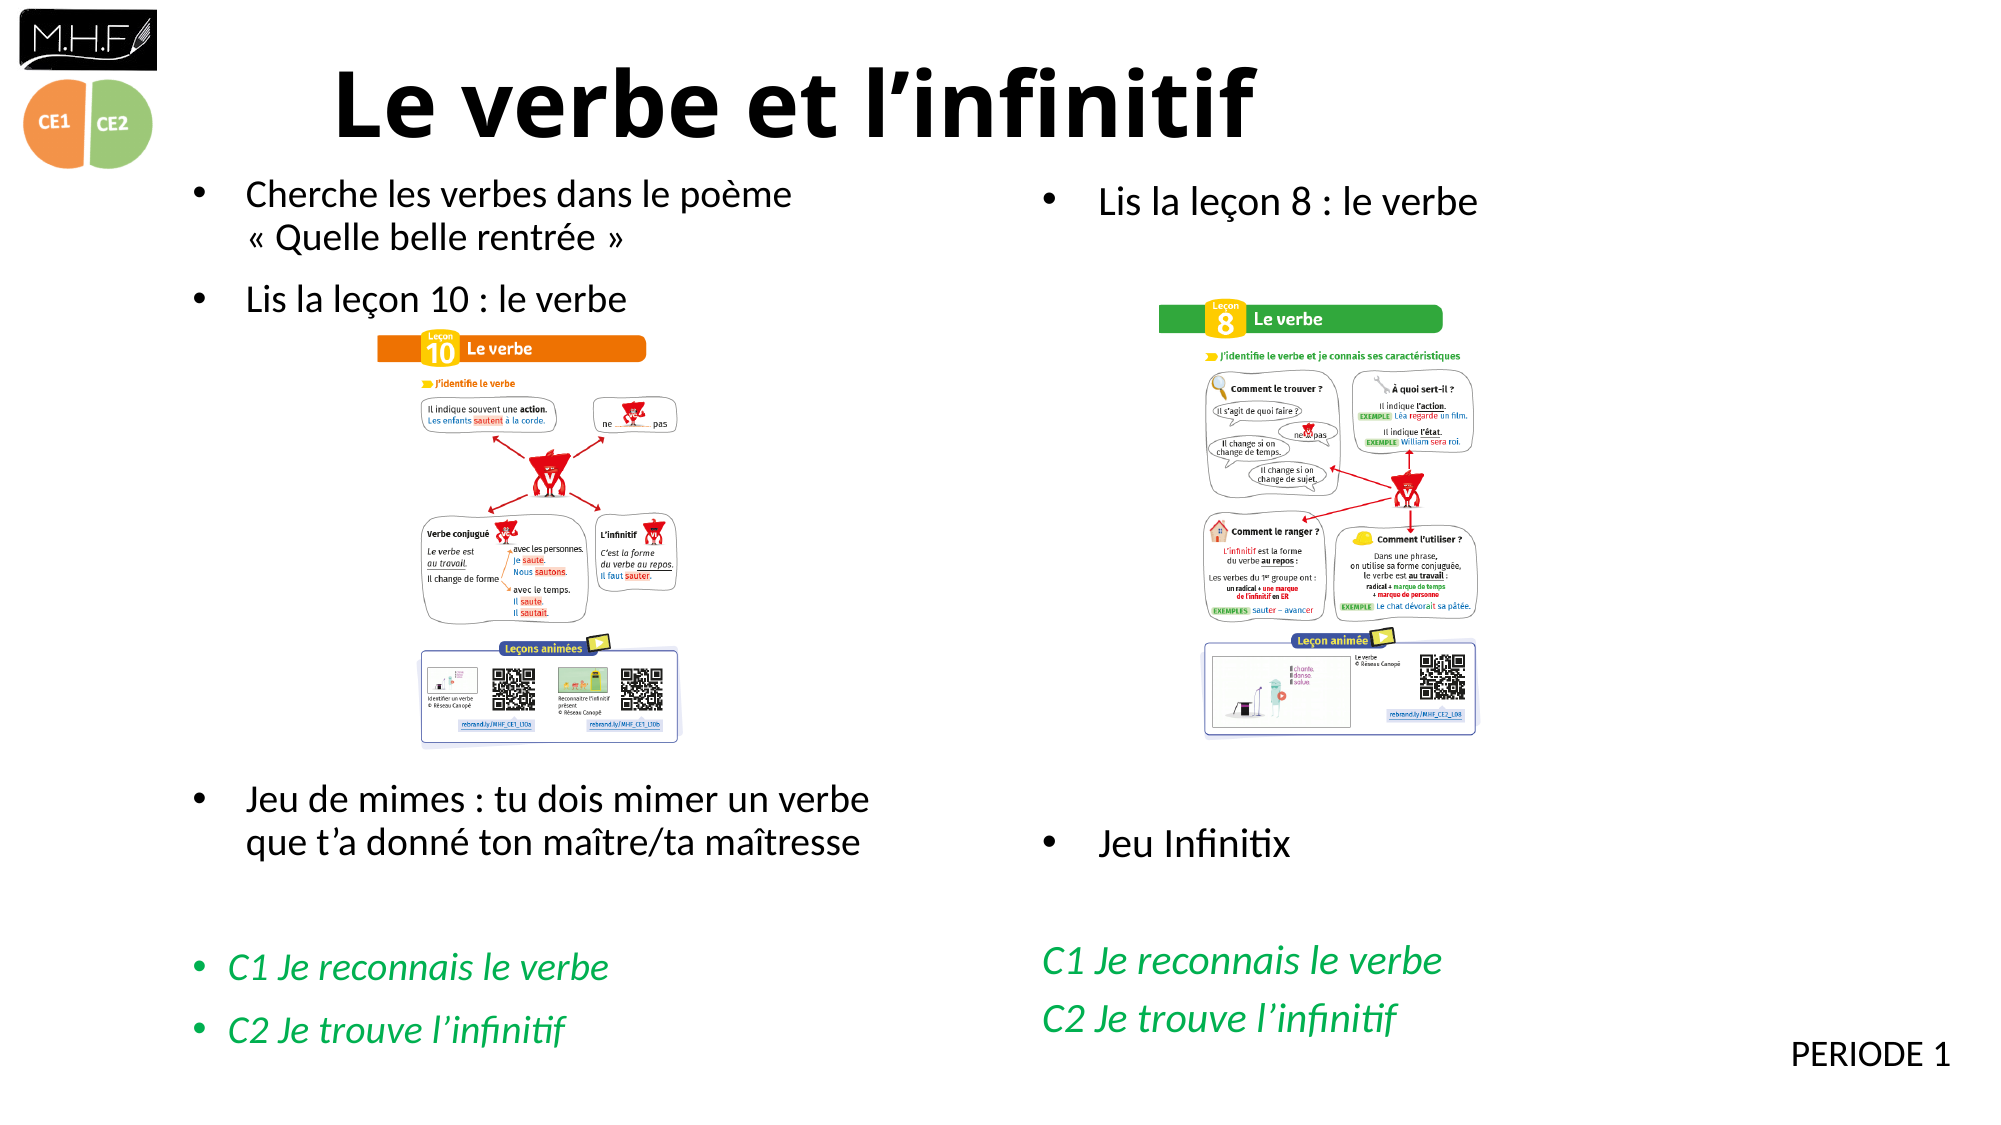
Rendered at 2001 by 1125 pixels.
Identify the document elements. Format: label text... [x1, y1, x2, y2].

picture [368, 325, 694, 756]
text_box Cherche les verbes dans le poème « Quelle belle rentrée » Lis la leçon 10 : le verbe Jeu de mimes : tu dois mimer un verbe que t’a donné ton maître/ta maîtresse C1 Je reconnais le verbe C2 Je trouve l’infinitif [177, 165, 889, 1086]
picture [1, 7, 177, 207]
title Le verbe et l’infinitif [316, 0, 1863, 218]
text_box Lis la leçon 8 : le verbe Jeu Infinitix C1 Je reconnais le verbe C2 Je trouve l’infinitif [1027, 165, 1738, 1086]
picture [1150, 285, 1493, 741]
text_box PERIODE 1 [1738, 1021, 1967, 1082]
